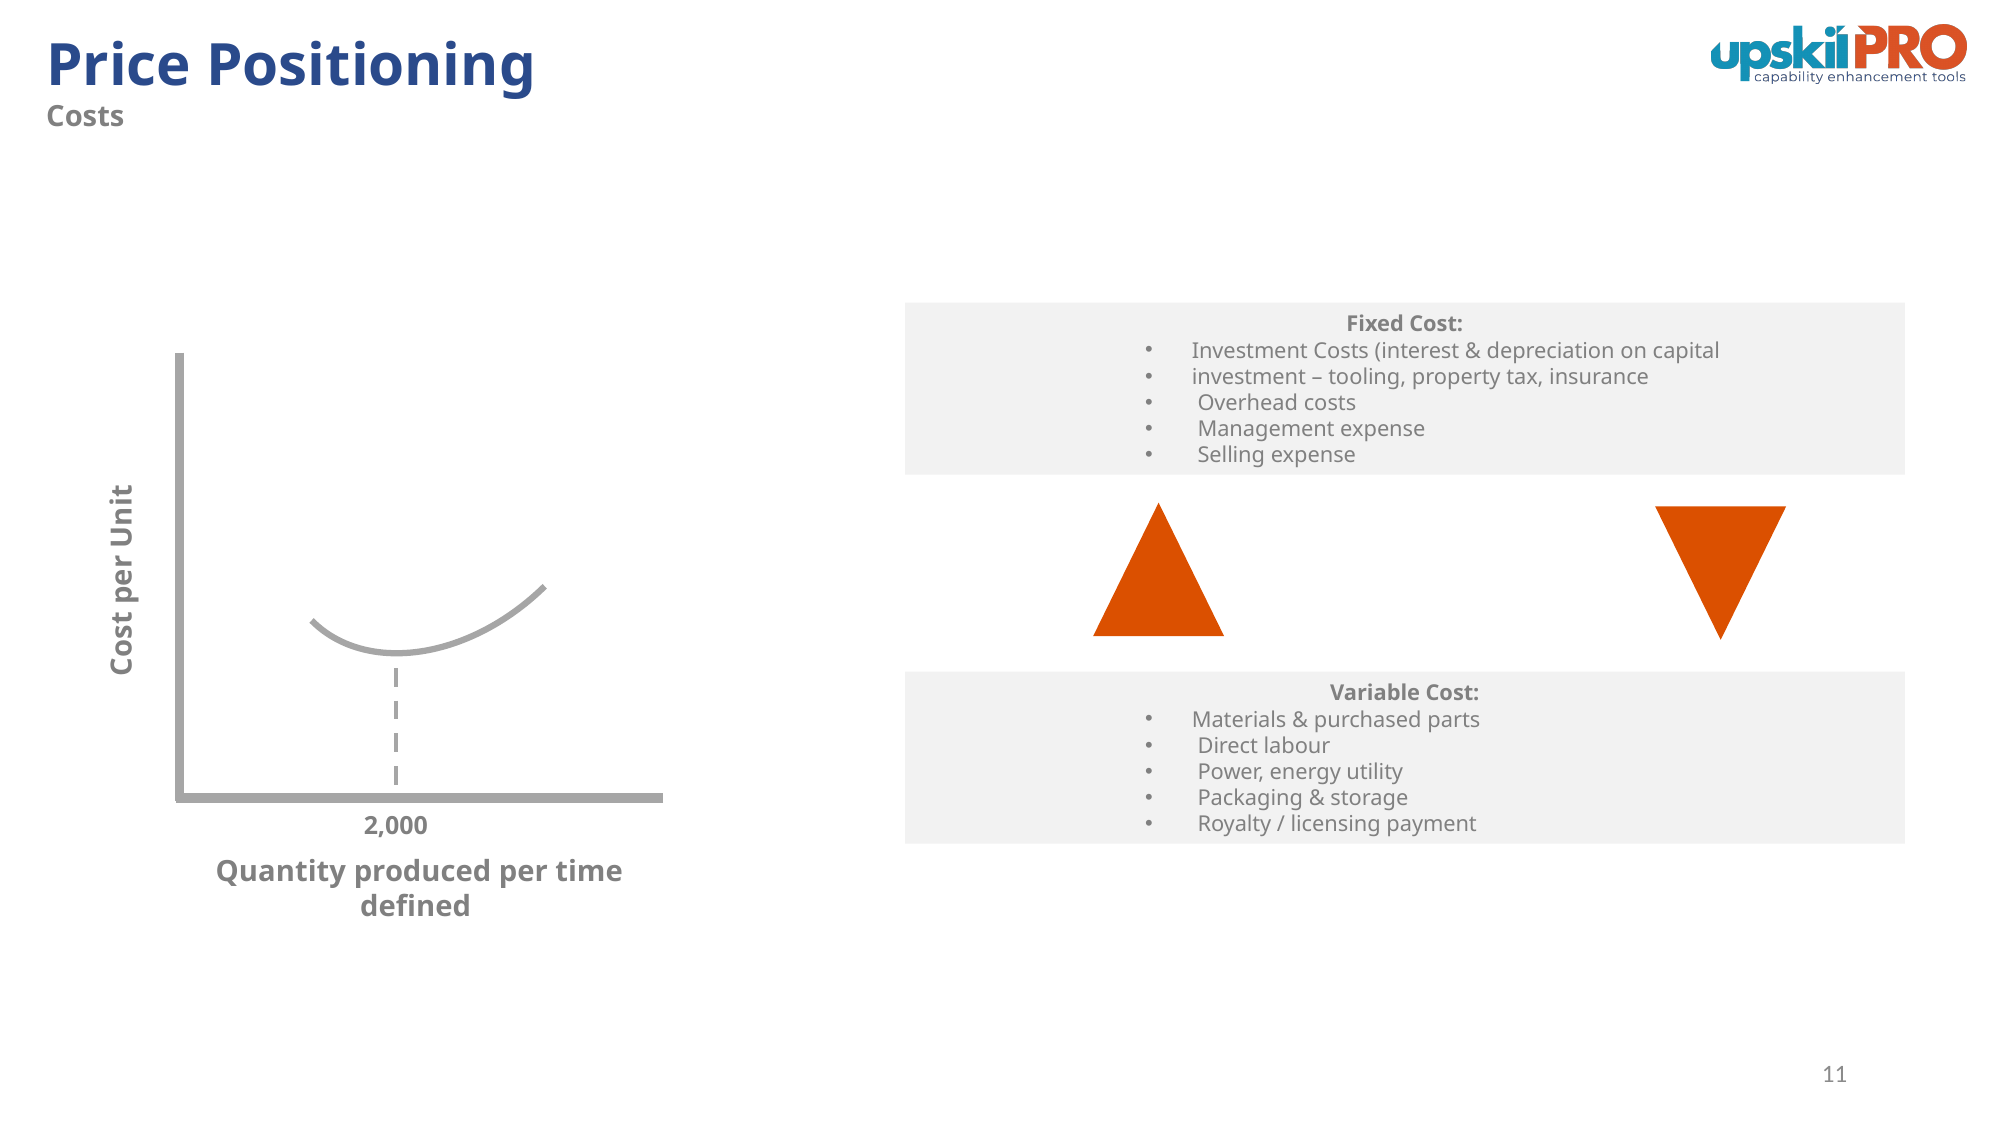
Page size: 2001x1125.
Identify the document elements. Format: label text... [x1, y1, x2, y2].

text_box Price Positioning Costs [31, 20, 1611, 140]
picture [1711, 24, 1967, 85]
text_box Cost per Unit [95, 404, 145, 749]
text_box Quantity produced per time defined [176, 845, 664, 930]
text_box [1091, 500, 1226, 638]
text_box [1653, 505, 1788, 643]
text_box 2,000 [317, 801, 475, 847]
text_box Variable Cost: Materials & purchased parts Direct labour Power, energy utility Packaging & storage Royalty / licensing payment [905, 671, 1905, 844]
text_box Fixed Cost: Investment Costs (interest & depreciation on capital investment – tooling, property tax, insurance Overhead costs Management expense Selling expense [905, 302, 1905, 475]
text_box [311, 487, 546, 654]
slide_number 11 [1412, 1042, 1863, 1103]
